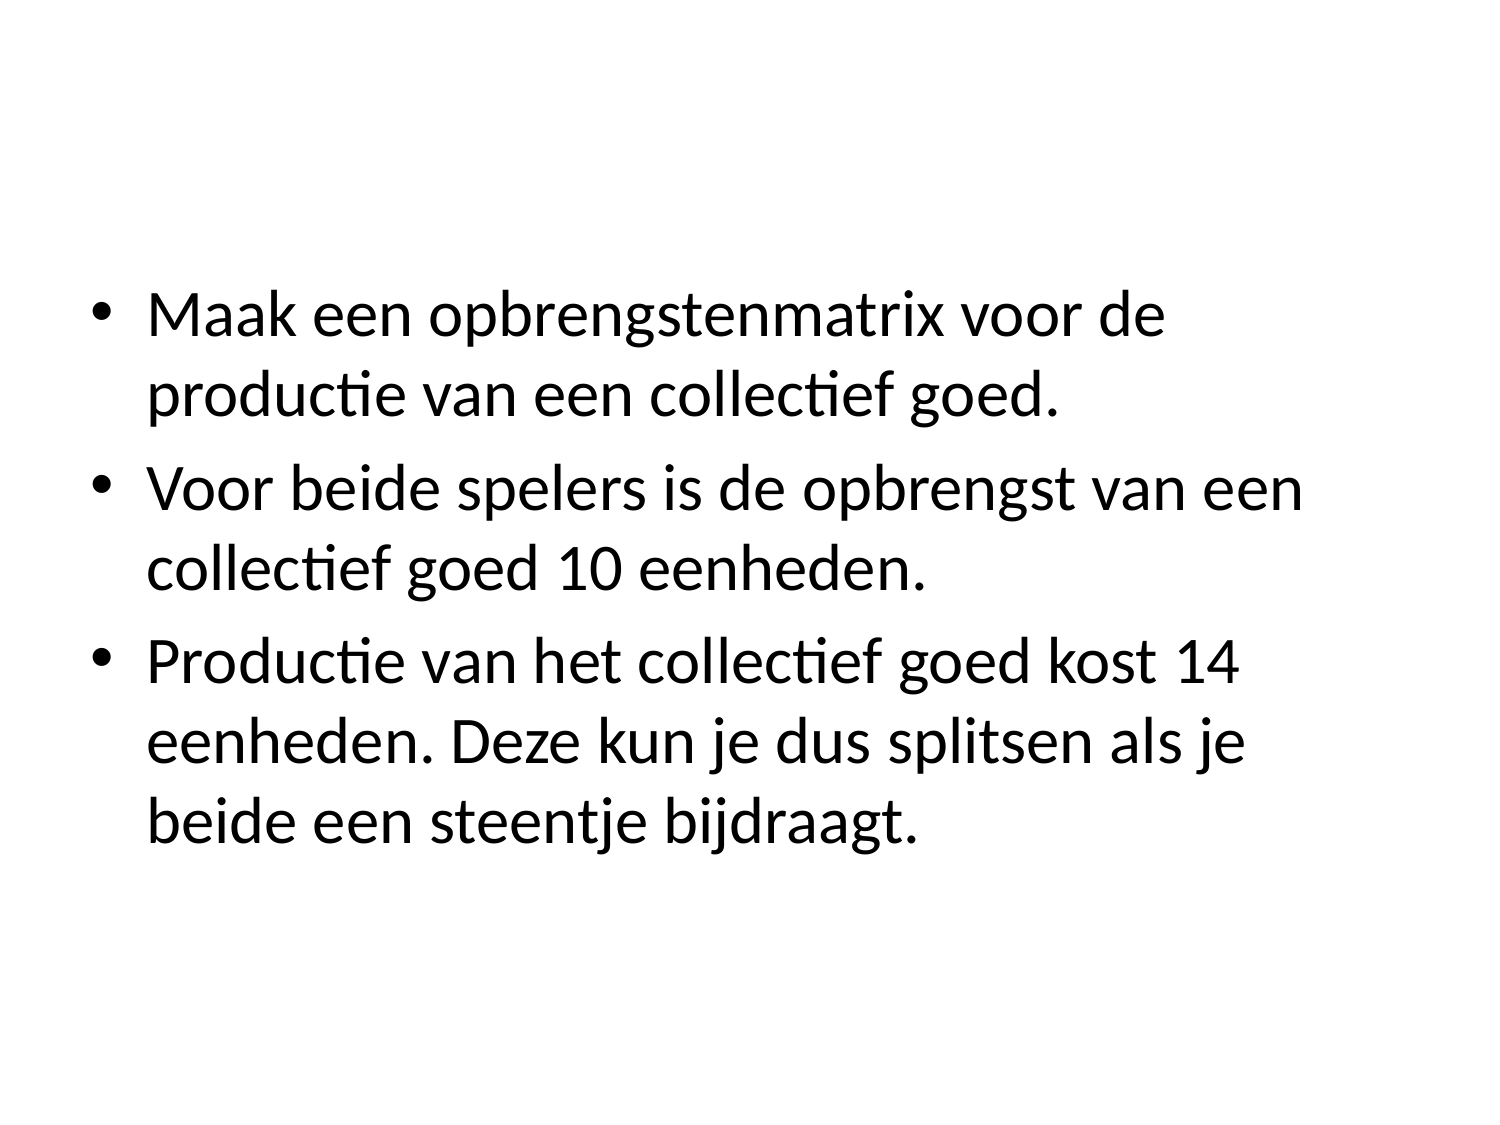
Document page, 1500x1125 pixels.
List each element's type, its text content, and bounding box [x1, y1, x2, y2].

list Maak een opbrengstenmatrix voor de productie van een collectief goed. Voor beide spelers is de opbrengst van een collectief goed 10 eenheden. Productie van het collectief goed kost 14 eenheden. Deze kun je dus splitsen als je beide een steentje bijdraagt. [74, 262, 1426, 1006]
